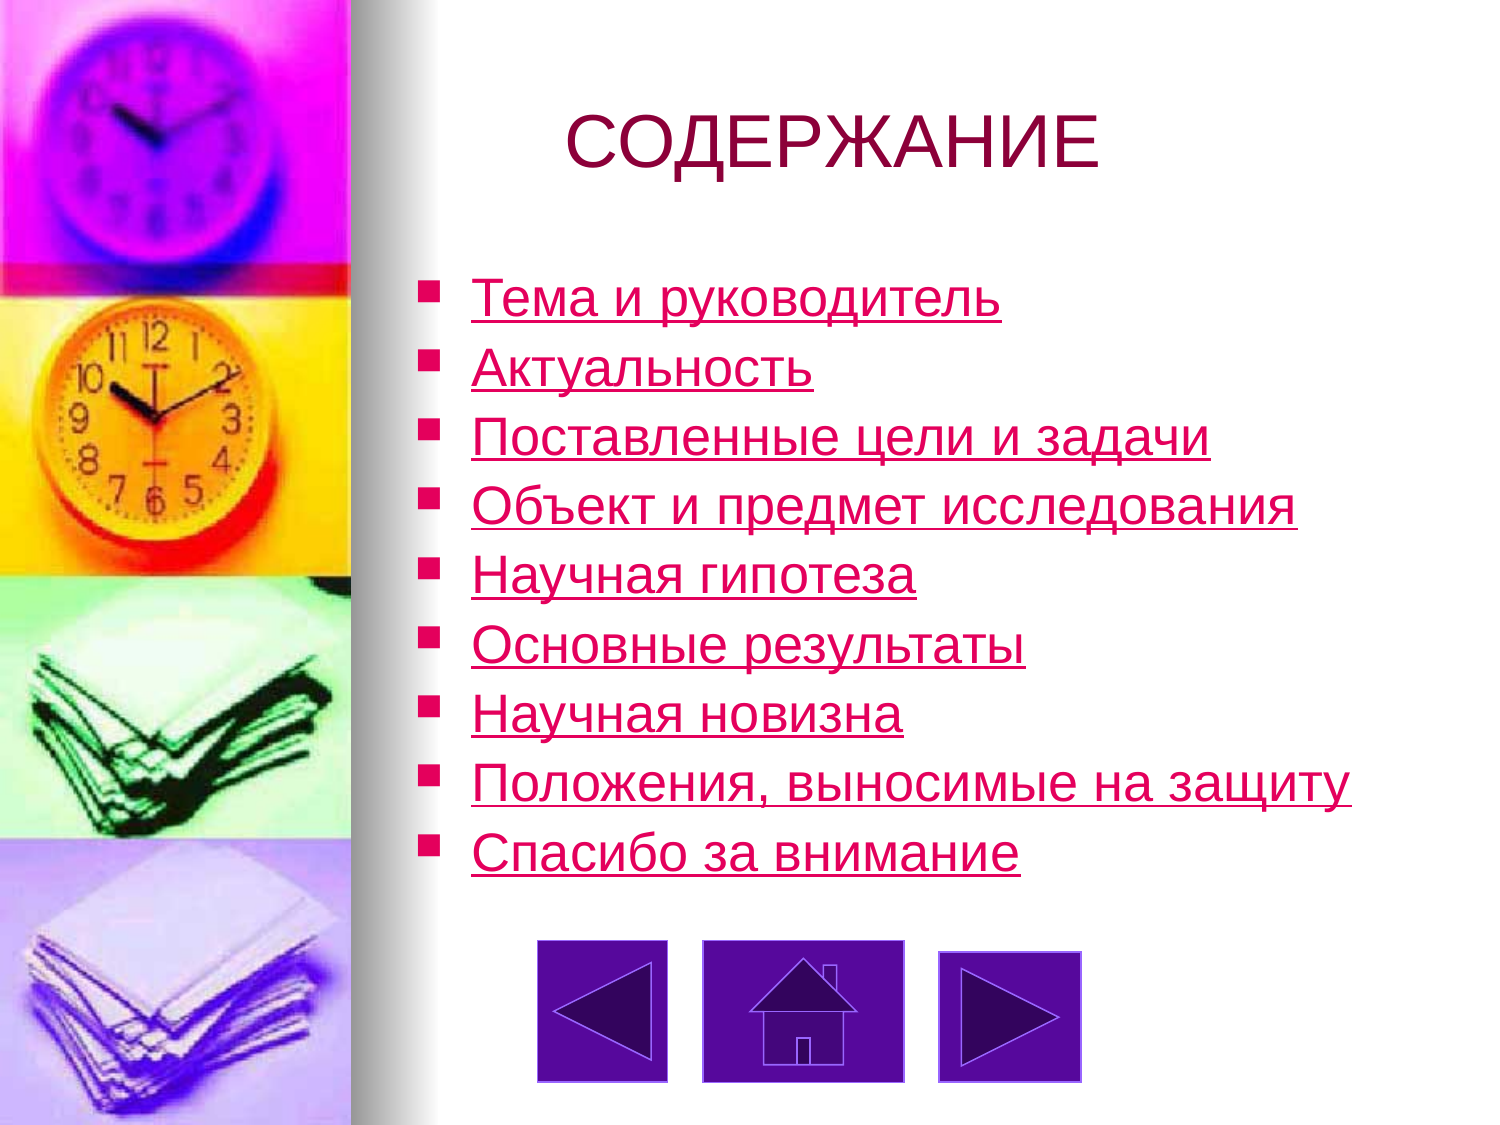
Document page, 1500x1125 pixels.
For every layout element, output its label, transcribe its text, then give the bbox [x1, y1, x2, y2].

list Тема и руководитель Актуальность Поставленные цели и задачи Объект и предмет исследования Научная гипотеза Основные результаты Научная новизна Положения, выносимые на защиту Спасибо за внимание [399, 262, 1450, 1000]
text_box [703, 940, 904, 1083]
picture [0, 0, 351, 1125]
text_box [537, 940, 668, 1082]
text_box [938, 952, 1082, 1083]
title СОДЕРЖАНИЕ [399, 37, 1450, 238]
